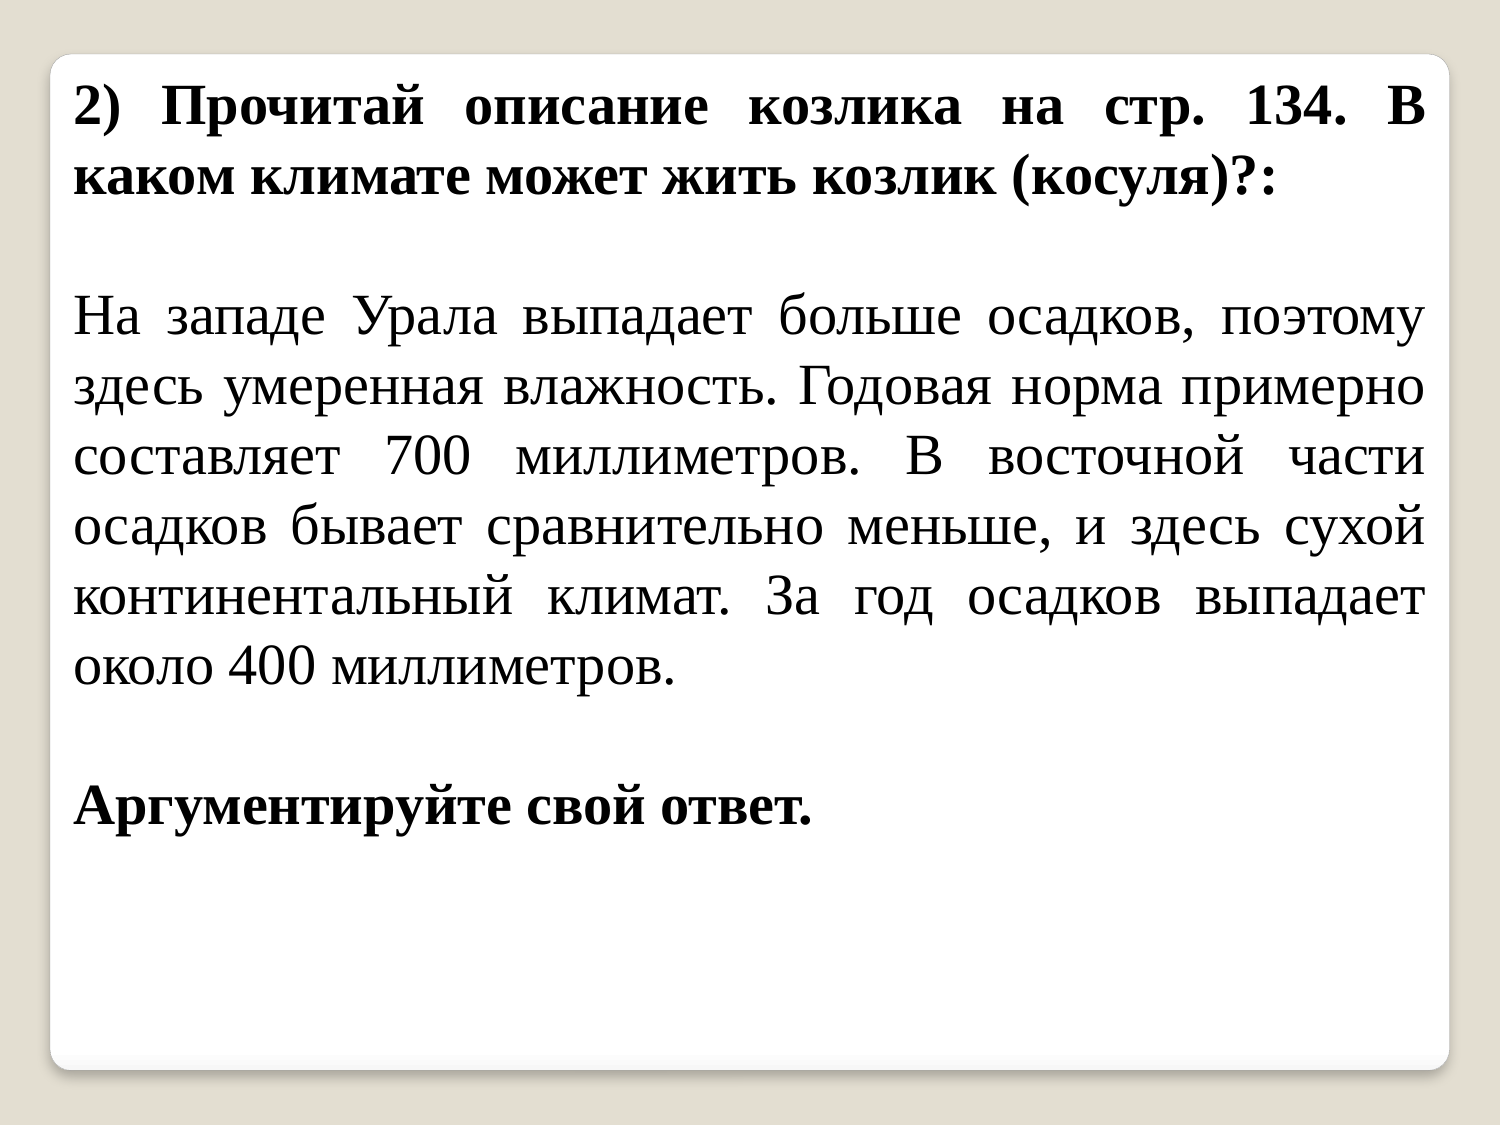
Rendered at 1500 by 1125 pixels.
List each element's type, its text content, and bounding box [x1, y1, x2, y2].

text_box 2) Прочитай описание козлика на стр. 134. В каком климате может жить козлик (косуля)?: На западе Урала выпадает больше осадков, поэтому здесь умеренная влажность. Годовая норма примерно составляет 700 миллиметров. В восточной части осадков бывает сравнительно меньше, и здесь сухой континентальный климат. За год осадков выпадает около 400 миллиметров. Аргументируйте свой ответ. [58, 58, 1442, 844]
